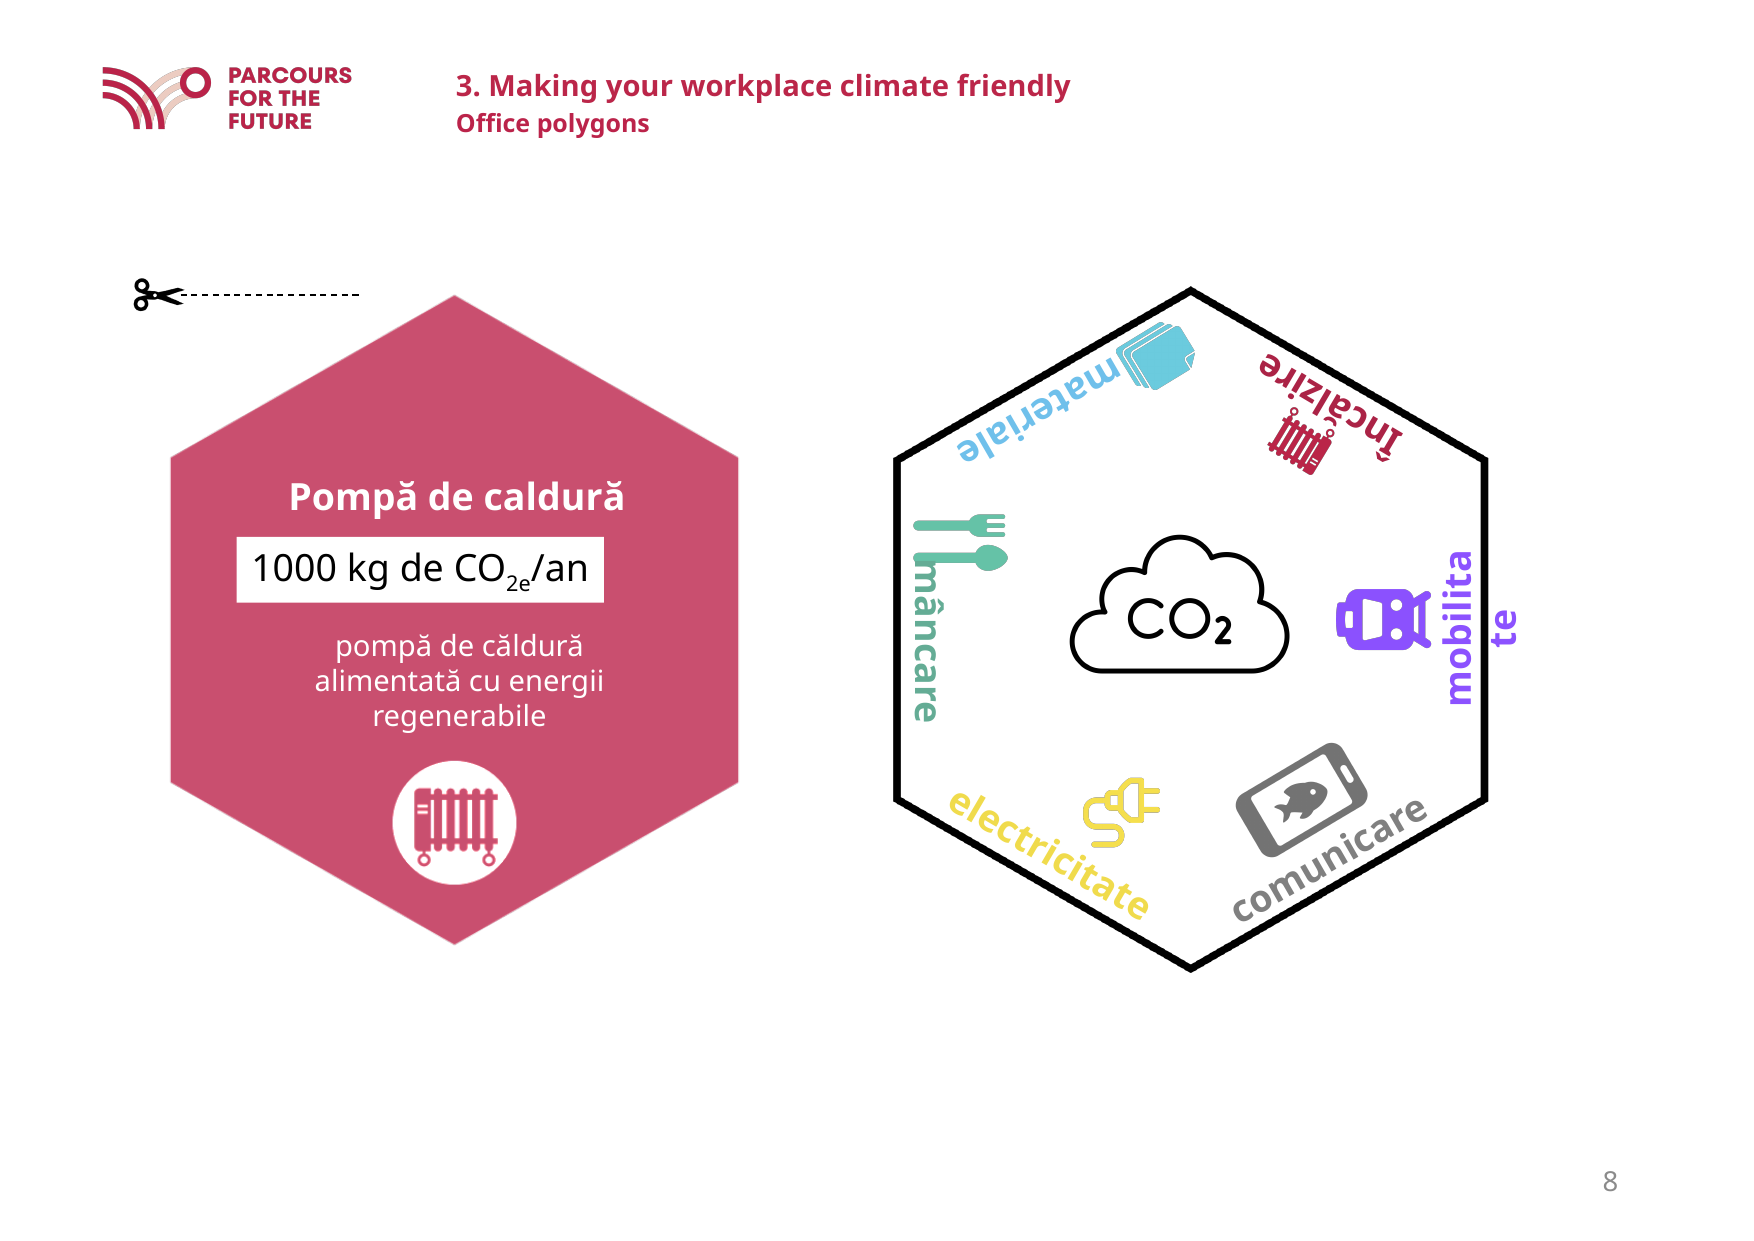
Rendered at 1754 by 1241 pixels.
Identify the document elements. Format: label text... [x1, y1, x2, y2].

slide_number 8 [1238, 1149, 1634, 1216]
picture [49, 213, 1534, 1026]
picture [67, 33, 387, 163]
